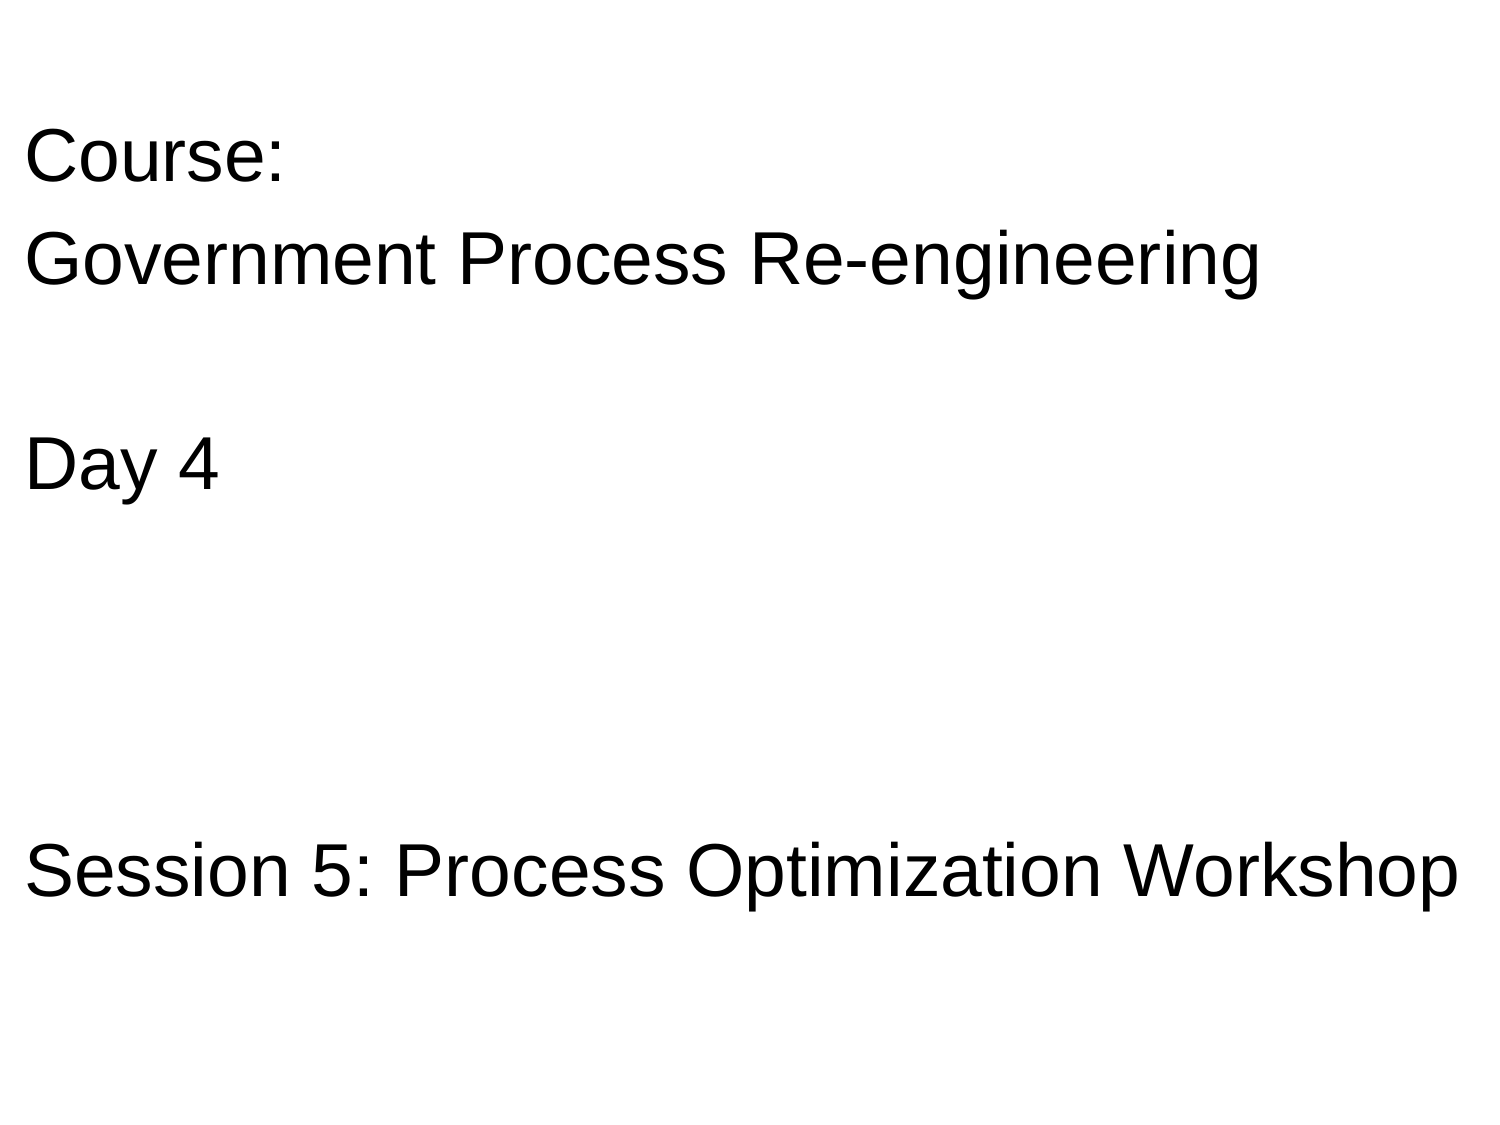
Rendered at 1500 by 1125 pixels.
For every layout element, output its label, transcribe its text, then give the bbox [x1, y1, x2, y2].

text_box Course: Government Process Re-engineering Day 4 [13, 106, 1500, 505]
text_box Session 5: Process Optimization Workshop [13, 821, 1500, 912]
